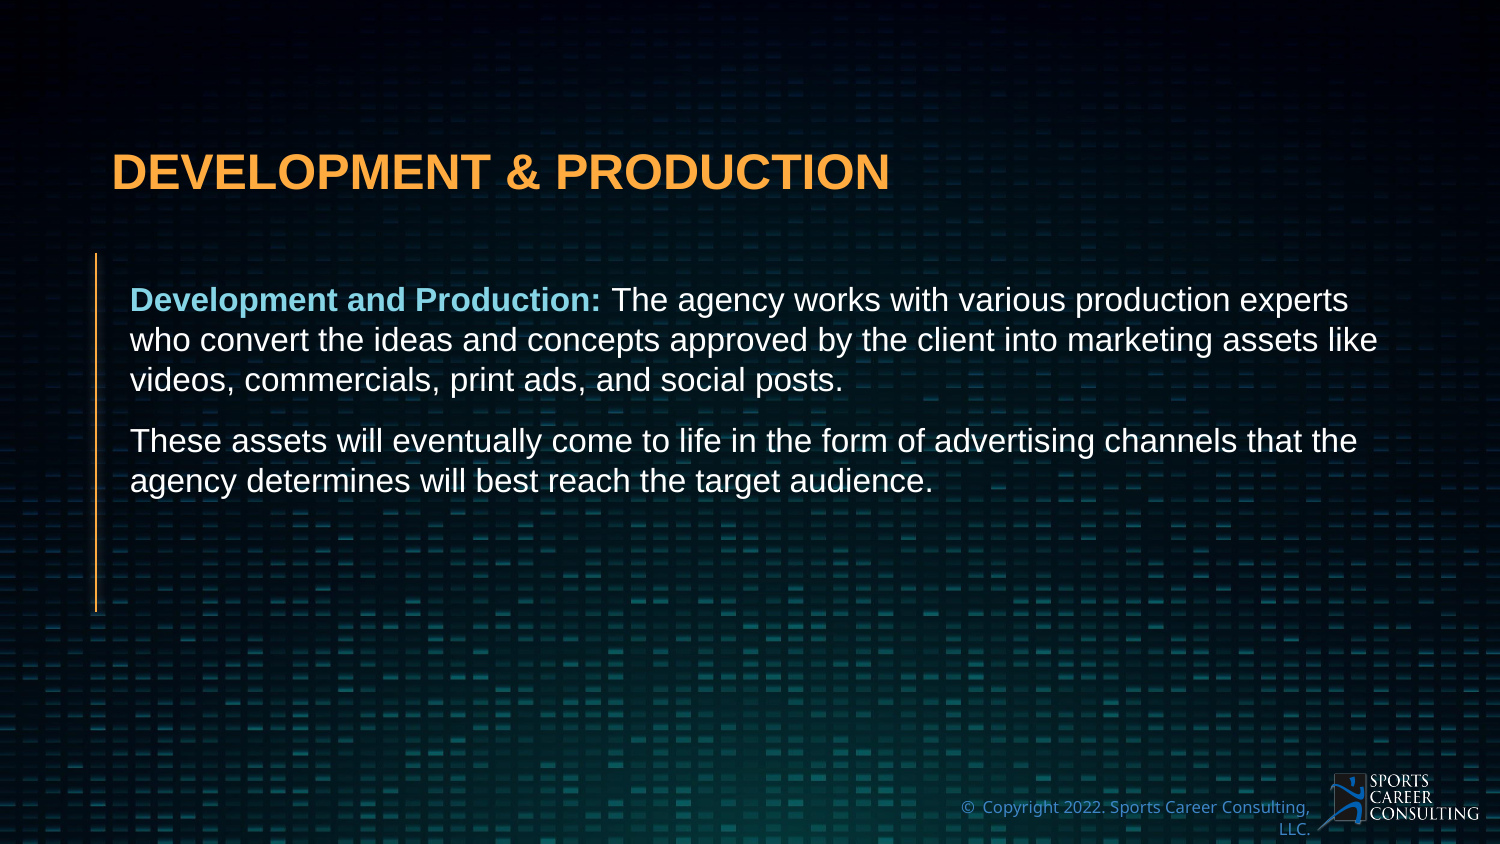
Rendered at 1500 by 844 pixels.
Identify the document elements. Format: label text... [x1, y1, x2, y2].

list Development and Production: The agency works with various production experts who convert the ideas and concepts approved by the client into marketing assets like videos, commercials, print ads, and social posts. These assets will eventually come to life in the form of advertising channels that the agency determines will best reach the target audience. [114, 263, 1419, 810]
picture [0, 0, 1500, 844]
text_box © Copyright 2022. Sports Career Consulting, LLC. [914, 769, 1326, 844]
title DEVELOPMENT & PRODUCTION [96, 87, 1350, 215]
